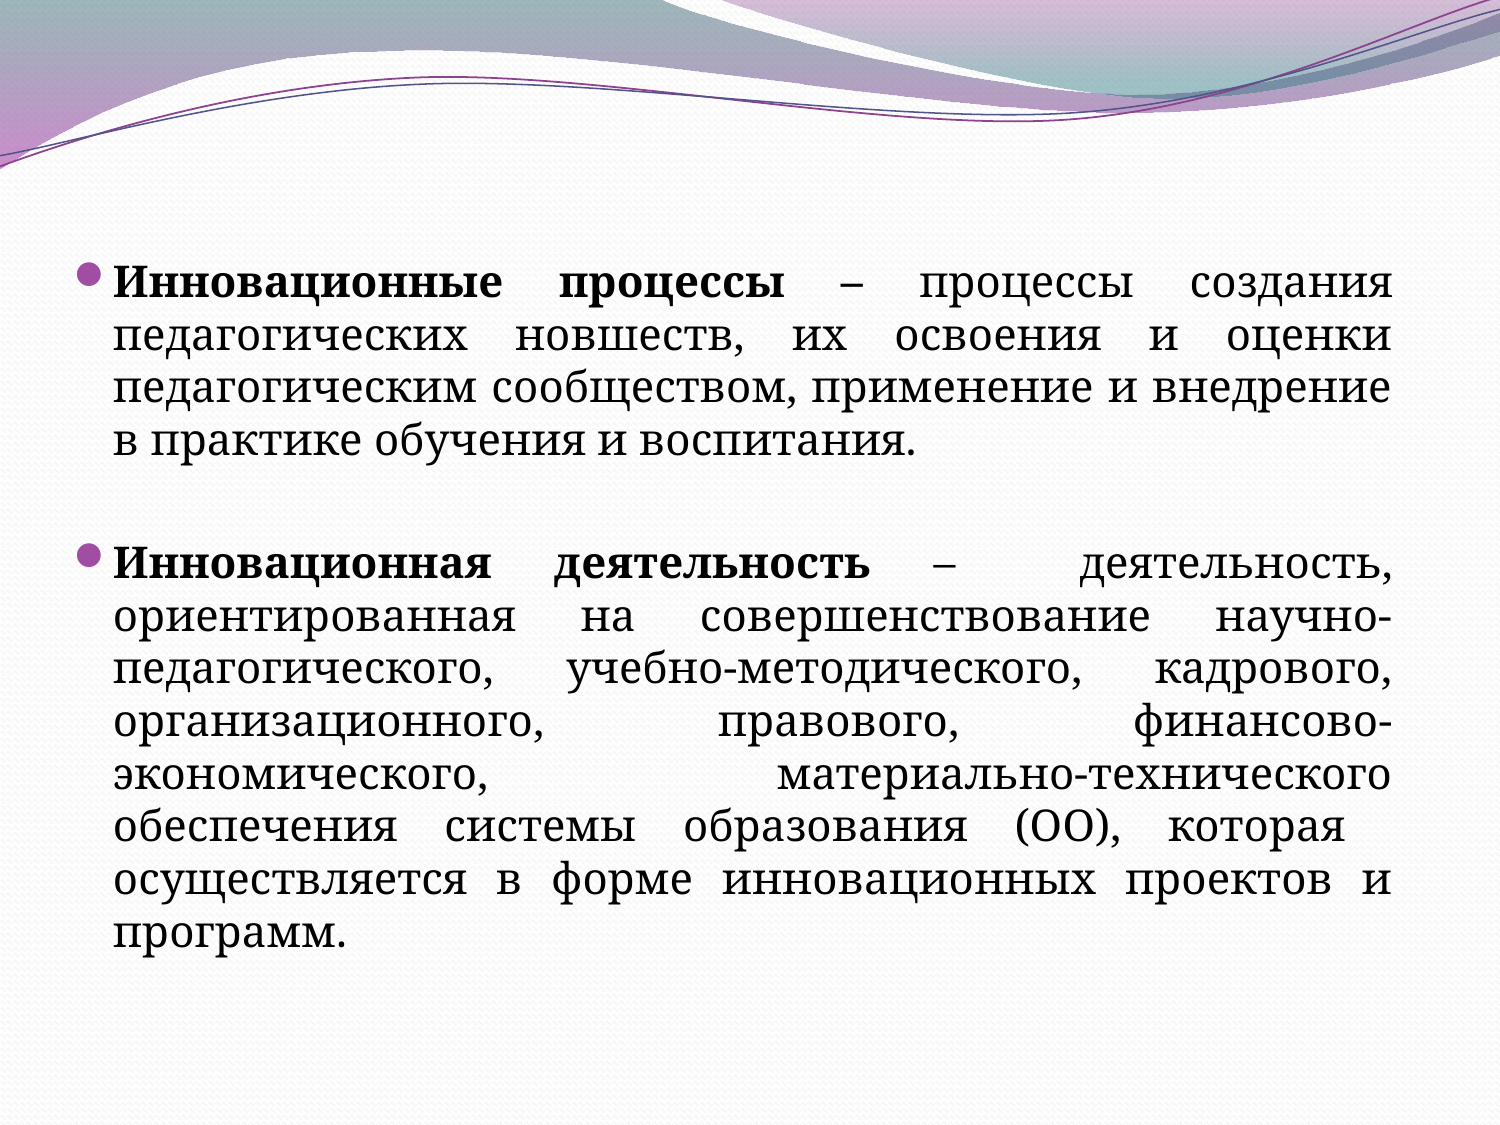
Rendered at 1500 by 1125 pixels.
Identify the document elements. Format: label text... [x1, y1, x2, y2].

list Инновационные процессы – процессы создания педагогических новшеств, их освоения и оценки педагогическим сообществом, применение и внедрение в практике обучения и воспитания. Инновационная деятельность – деятельность, ориентированная на совершенствование научно-педагогического, учебно-методического, кадрового, организационного, правового, финансово-экономического, материально-технического обеспечения системы образования (ОО), которая осуществляется в форме инновационных проектов и программ. [58, 245, 1409, 967]
